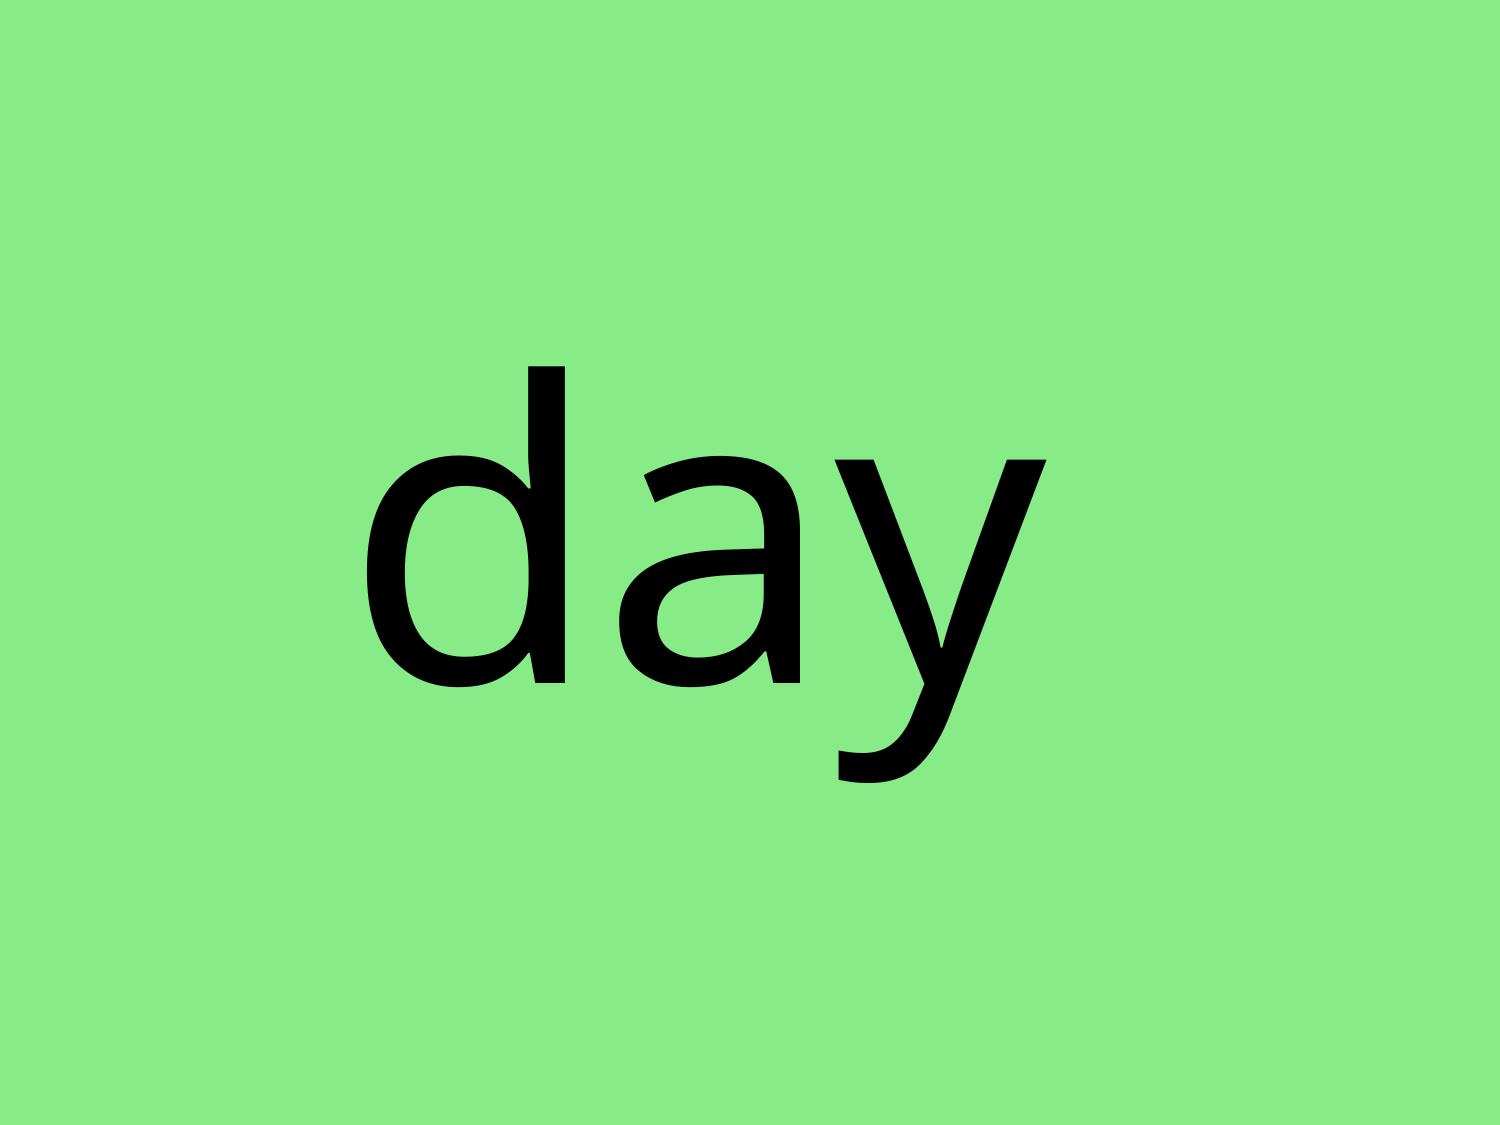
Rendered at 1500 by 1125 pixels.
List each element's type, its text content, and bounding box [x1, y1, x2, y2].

text_box day [41, 259, 1459, 775]
